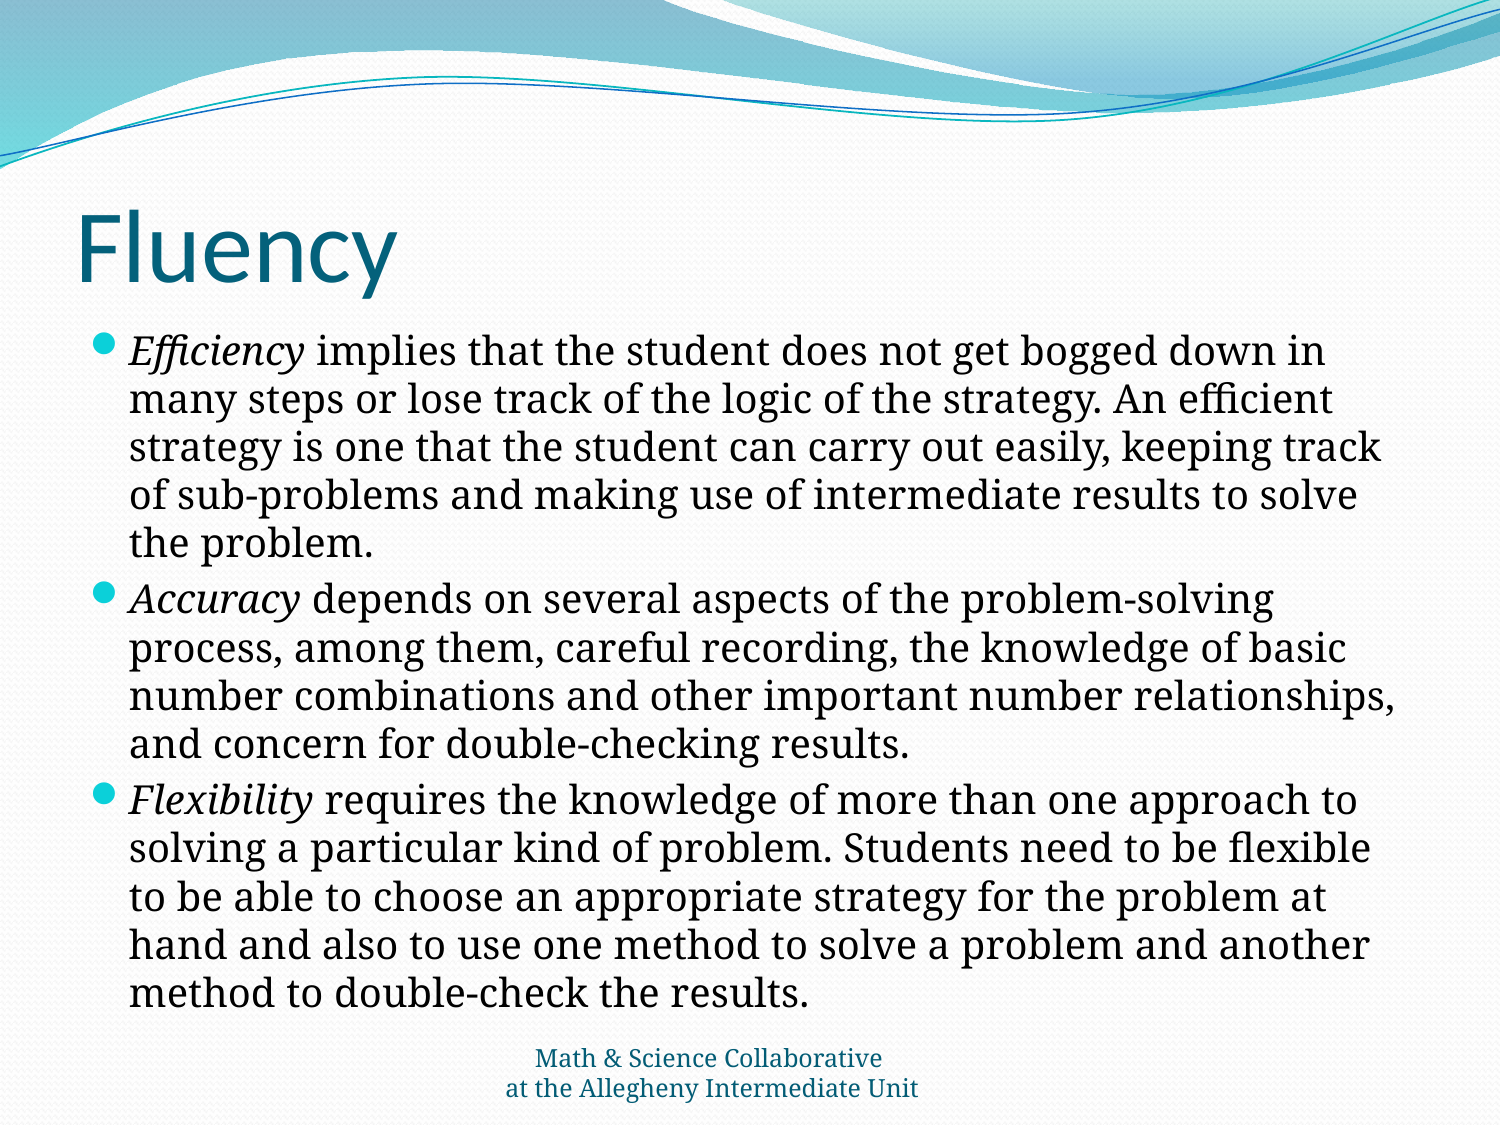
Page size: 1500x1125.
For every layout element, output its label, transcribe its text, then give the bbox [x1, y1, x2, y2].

list Efficiency implies that the student does not get bogged down in many steps or lose track of the logic of the strategy. An efficient strategy is one that the student can carry out easily, keeping track of sub-problems and making use of intermediate results to solve the problem. Accuracy depends on several aspects of the problem-solving process, among them, careful recording, the knowledge of basic number combinations and other important number relationships, and concern for double-checking results. Flexibility requires the knowledge of more than one approach to solving a particular kind of problem. Students need to be flexible to be able to choose an appropriate strategy for the problem at hand and also to use one method to solve a problem and another method to double-check the results. [75, 317, 1425, 1038]
title Fluency [75, 115, 1425, 303]
footer Math & Science Collaborative at the Allegheny Intermediate Unit [437, 1042, 988, 1103]
